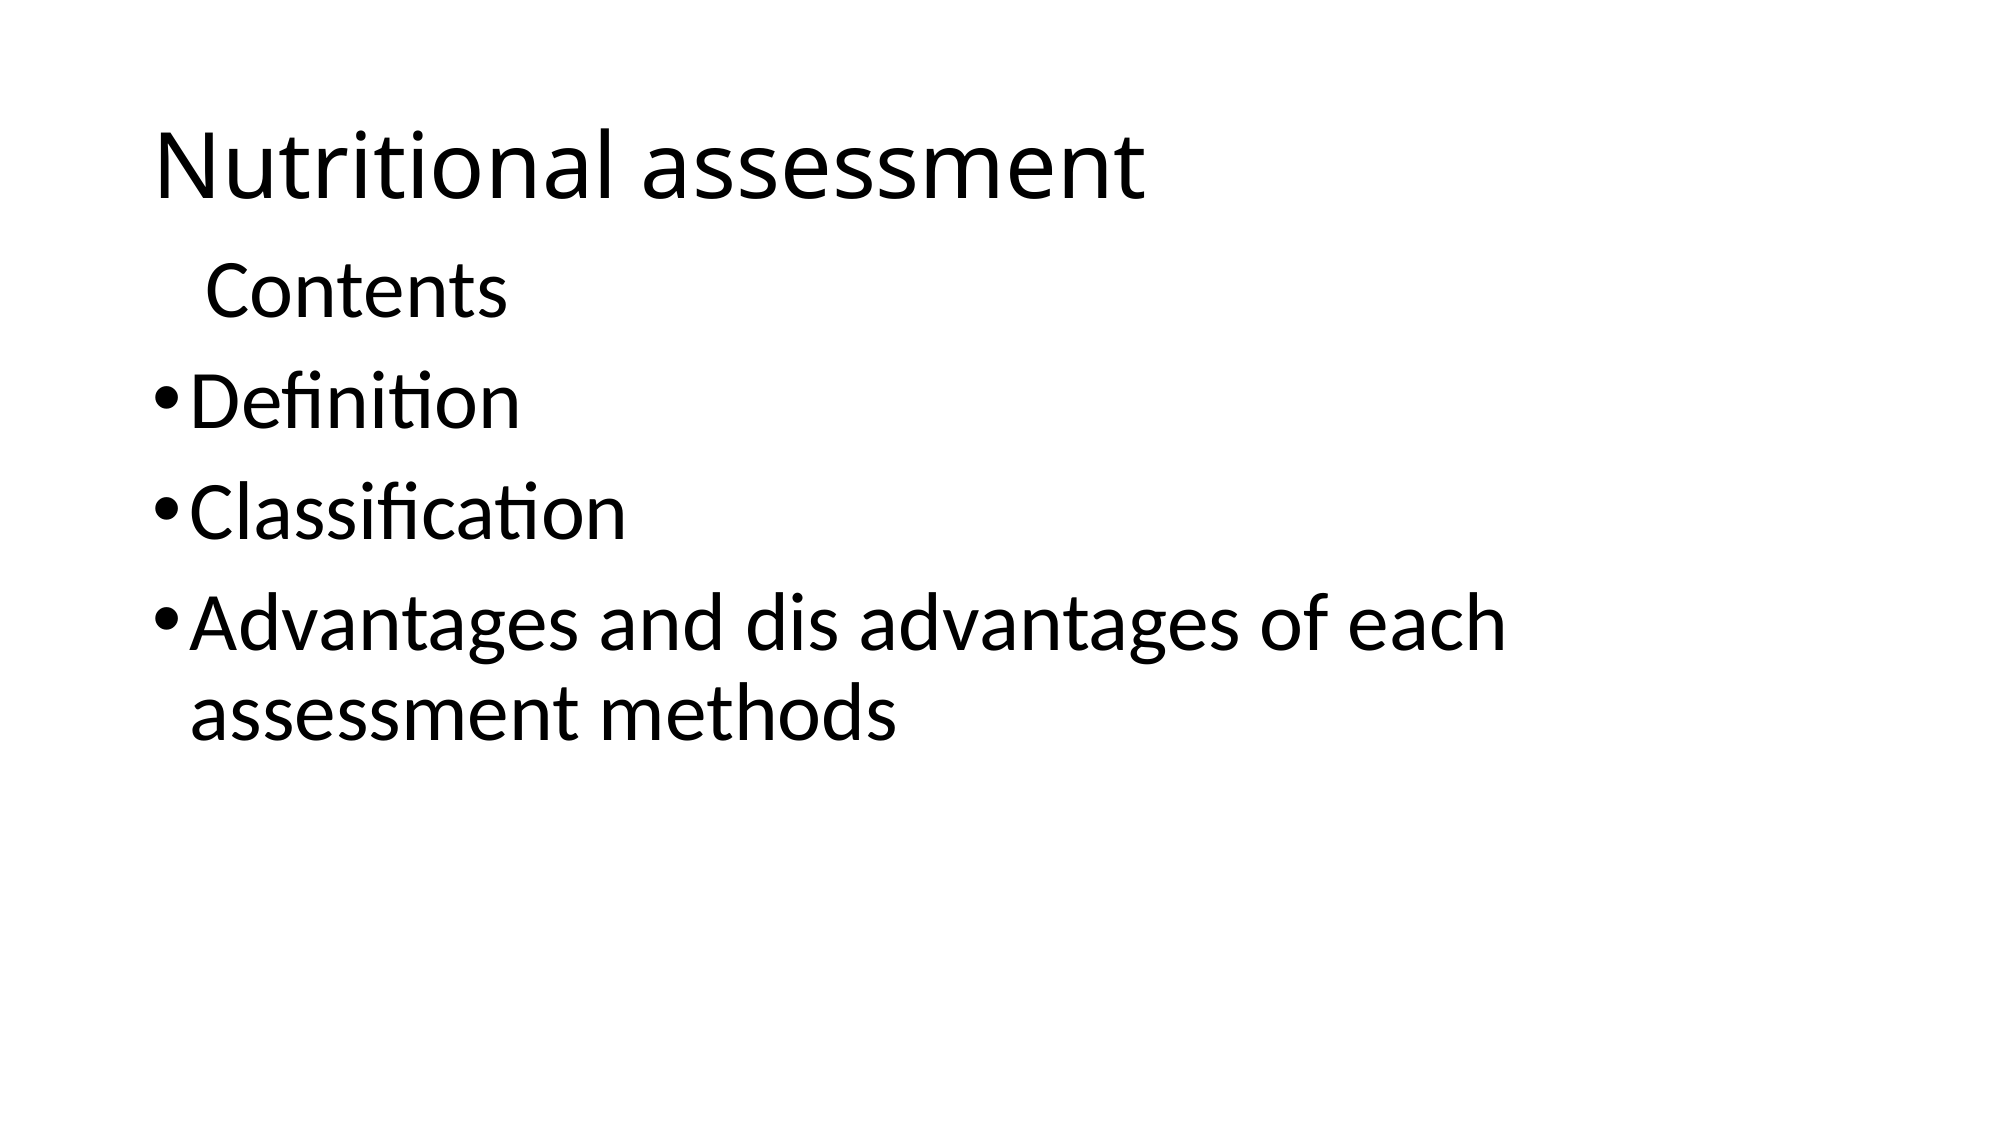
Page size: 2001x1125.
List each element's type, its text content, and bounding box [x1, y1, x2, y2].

title Nutritional assessment [137, 59, 1863, 238]
list Contents Definition Classification Advantages and dis advantages of each assessment methods [137, 238, 1863, 1014]
